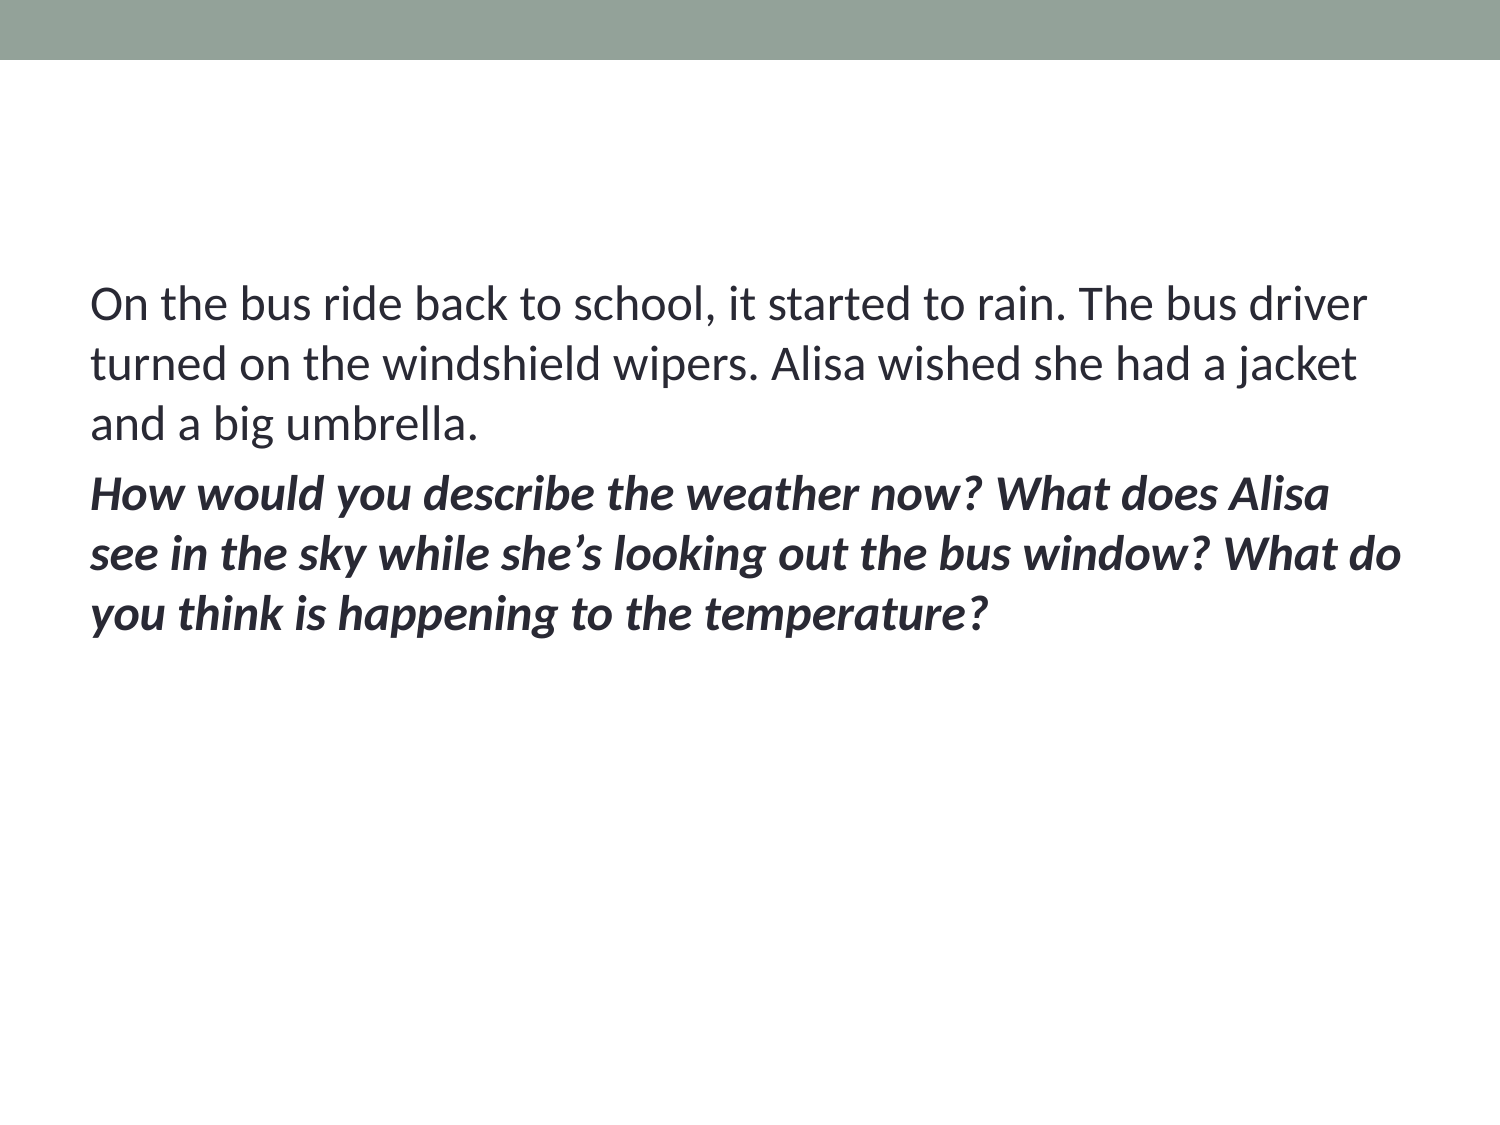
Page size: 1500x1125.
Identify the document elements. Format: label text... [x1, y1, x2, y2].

list On the bus ride back to school, it started to rain. The bus driver turned on the windshield wipers. Alisa wished she had a jacket and a big umbrella. How would you describe the weather now? What does Alisa see in the sky while she’s looking out the bus window? What do you think is happening to the temperature? [75, 262, 1425, 1063]
